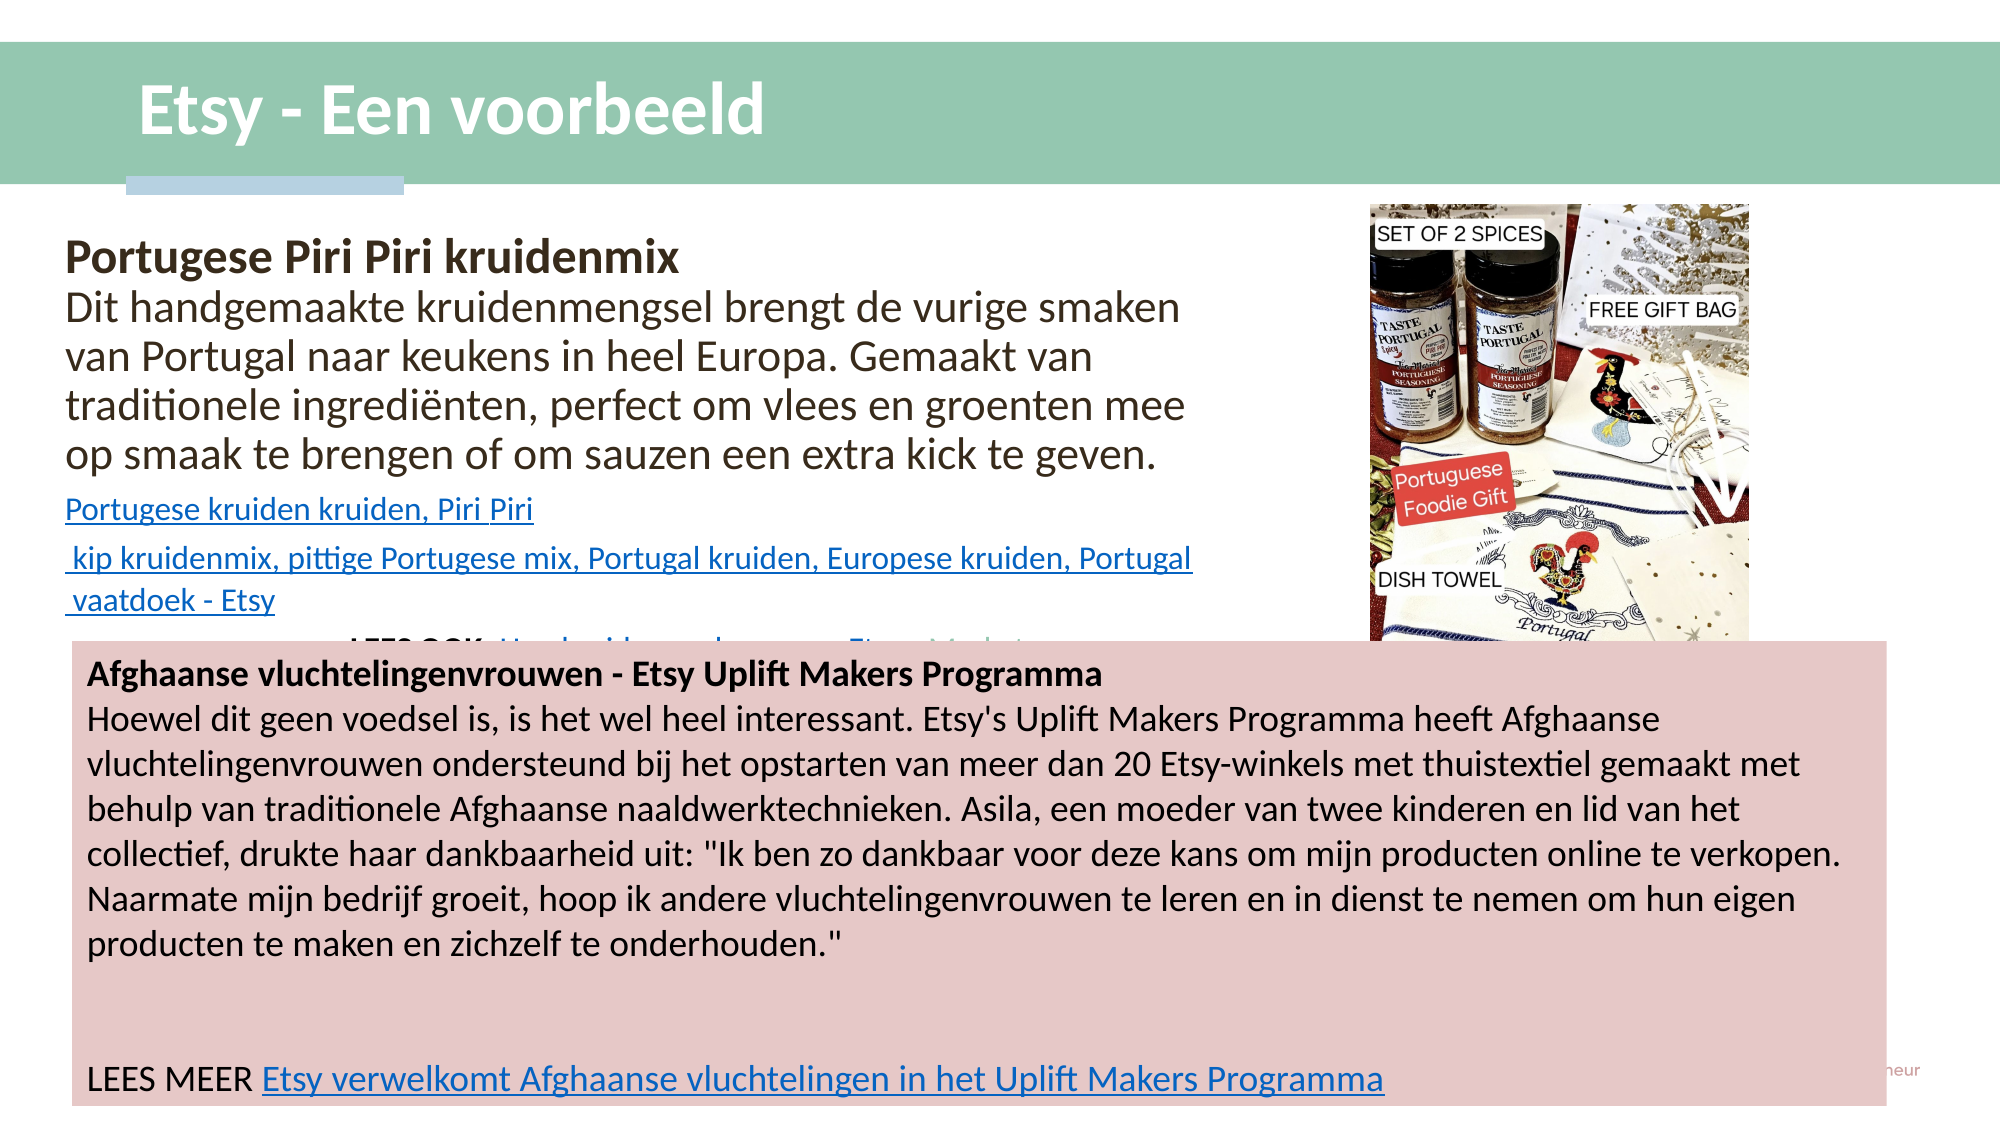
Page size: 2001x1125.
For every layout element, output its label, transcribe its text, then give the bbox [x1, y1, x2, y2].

list Etsy - Een voorbeeld [123, 51, 1913, 170]
picture [1887, 1046, 1971, 1103]
text_box Afghaanse vluchtelingenvrouwen - Etsy Uplift Makers Programma Hoewel dit geen voedsel is, is het wel heel interessant. Etsy's Uplift Makers Programma heeft Afghaanse vluchtelingenvrouwen ondersteund bij het opstarten van meer dan 20 Etsy-winkels met thuistextiel gemaakt met behulp van traditionele Afghaanse naaldwerktechnieken. Asila, een moeder van twee kinderen en lid van het collectief, drukte haar dankbaarheid uit: "Ik ben zo dankbaar voor deze kans om mijn producten online te verkopen. Naarmate mijn bedrijf groeit, hoop ik andere vluchtelingenvrouwen te leren en in dienst te nemen om hun eigen producten te maken en zichzelf te onderhouden." LEES MEER Etsy verwelkomt Afghaanse vluchtelingen in het Uplift Makers Programma [72, 641, 1887, 1106]
picture [1370, 204, 1749, 642]
text_box Portugese Piri Piri kruidenmix Dit handgemaakte kruidenmengsel brengt de vurige smaken van Portugal naar keukens in heel Europa. Gemaakt van traditionele ingrediënten, perfect om vlees en groenten mee op smaak te brengen of om sauzen een extra kick te geven. Portugese kruiden kruiden, Piri Piri kip kruidenmix, pittige Portugese mix, Portugal kruiden, Europese kruiden, Portugal vaatdoek - Etsy LEES OOK: Hoe kruiden verkopen op Etsy - Marketsy [50, 226, 1209, 668]
